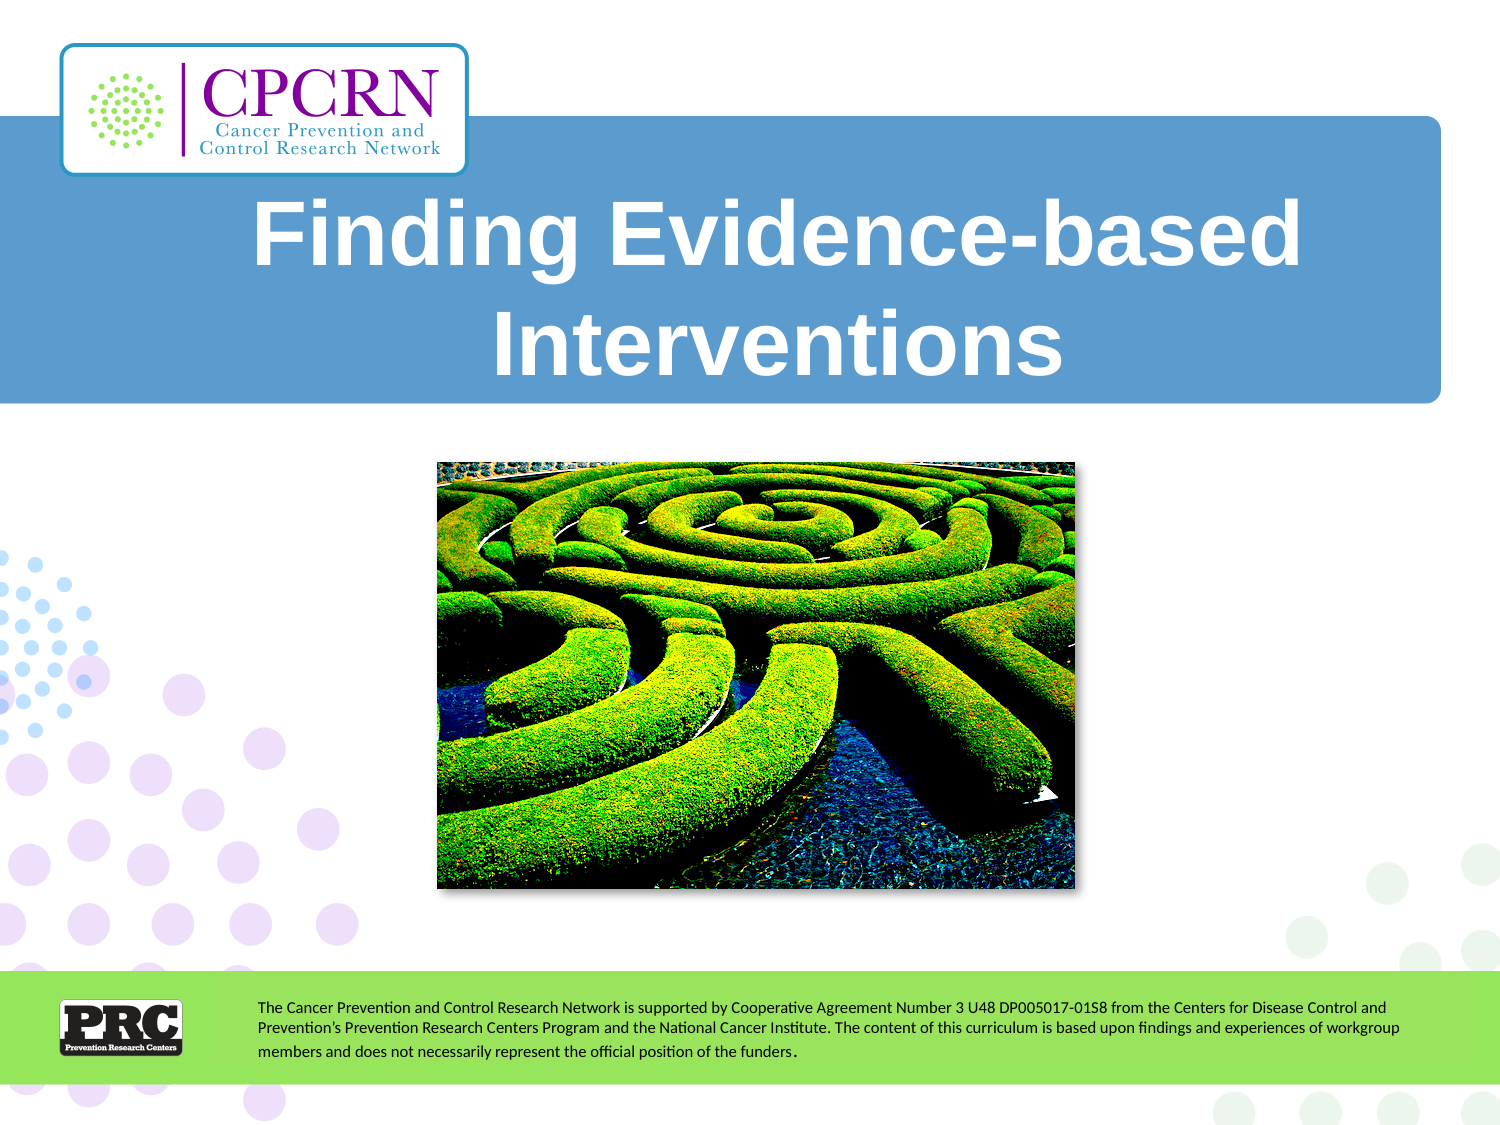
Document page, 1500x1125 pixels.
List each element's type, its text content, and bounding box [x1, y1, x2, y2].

list Finding Evidence-based Interventions [160, 186, 1398, 382]
text_box [214, 972, 1475, 1064]
text_box The Cancer Prevention and Control Research Network is supported by Cooperative Agreement Number 3 U48 DP005017-01S8 from the Centers for Disease Control and Prevention’s Prevention Research Centers Program and the National Cancer Institute. The content of this curriculum is based upon findings and experiences of workgroup members and does not necessarily represent the official position of the funders. [242, 989, 1476, 1069]
picture [0, 0, 1500, 1125]
